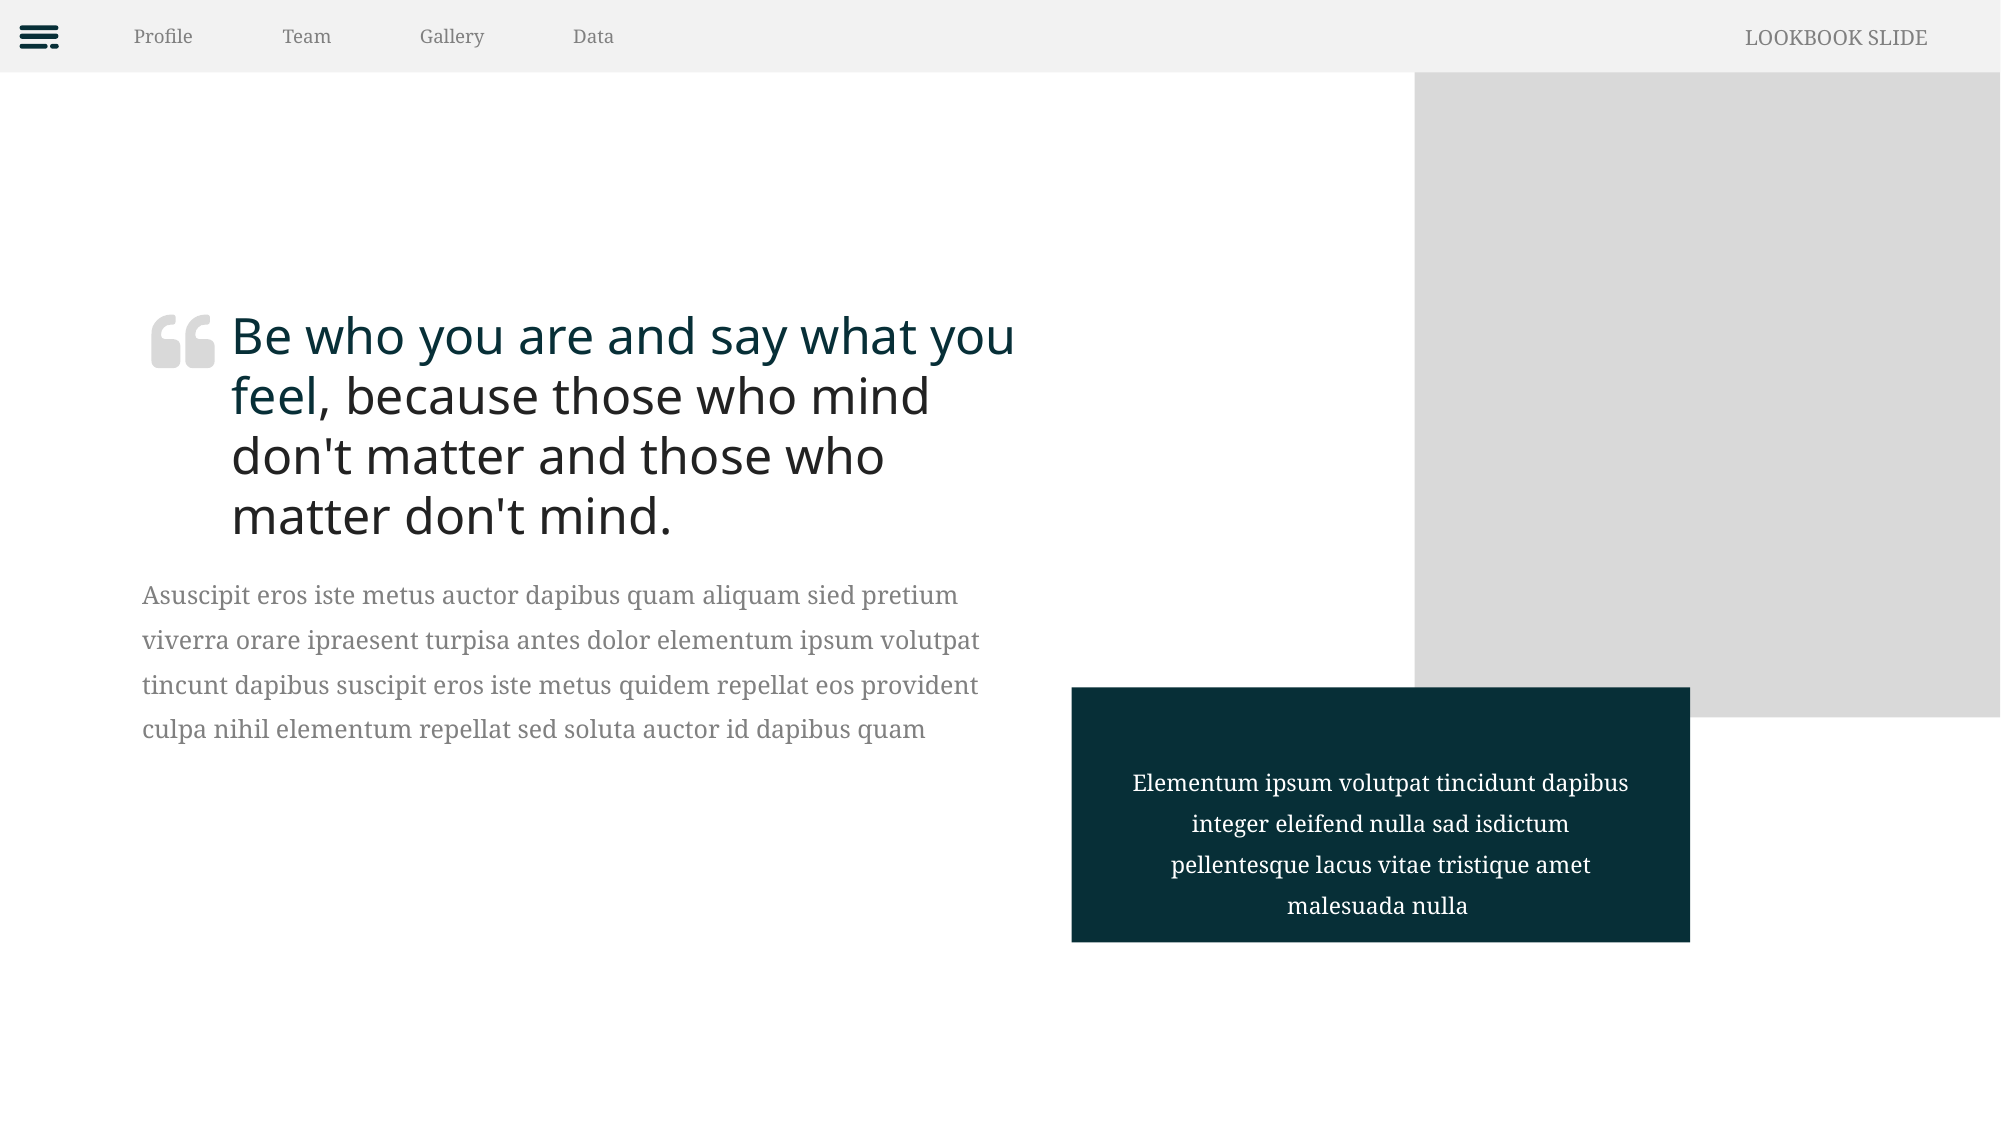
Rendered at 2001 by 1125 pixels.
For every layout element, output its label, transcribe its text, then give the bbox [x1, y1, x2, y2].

text_box Be who you are and say what you feel, because those who mind don't matter and those who matter don't mind. [231, 304, 1023, 545]
text_box [1414, 73, 2001, 718]
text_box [0, 0, 2001, 73]
text_box [1071, 686, 1691, 943]
text_box Elementum ipsum volutpat tincidunt dapibus integer eleifend nulla sad isdictum pellentesque lacus vitae tristique amet malesuada nulla [1125, 754, 1637, 920]
picture [1294, 135, 1882, 906]
text_box [151, 314, 181, 369]
text_box Asuscipit eros iste metus auctor dapibus quam aliquam sied pretium viverra orare ipraesent turpisa antes dolor elementum ipsum volutpat tincunt dapibus suscipit eros iste metus quidem repellat eos provident culpa nihil elementum repellat sed soluta auctor id dapibus quam [142, 564, 1044, 744]
text_box [185, 314, 215, 369]
